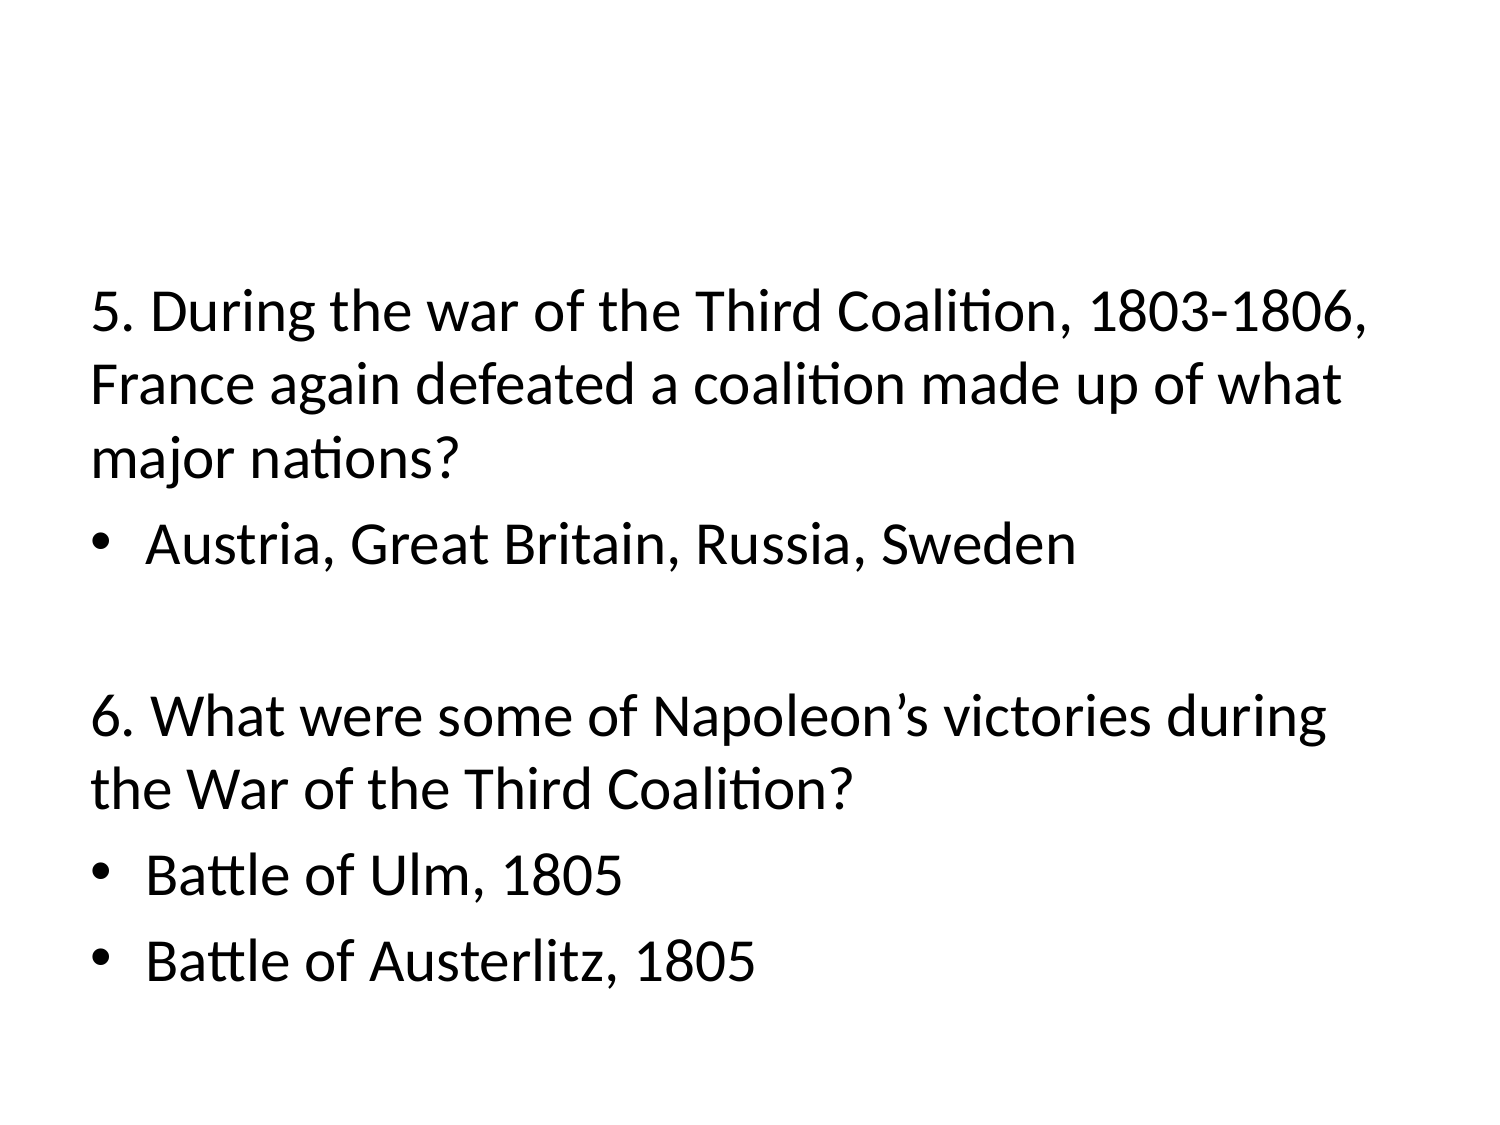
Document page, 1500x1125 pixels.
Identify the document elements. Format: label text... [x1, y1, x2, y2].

list 5. During the war of the Third Coalition, 1803-1806, France again defeated a coalition made up of what major nations? Austria, Great Britain, Russia, Sweden 6. What were some of Napoleon’s victories during the War of the Third Coalition? Battle of Ulm, 1805 Battle of Austerlitz, 1805 [75, 262, 1425, 1005]
